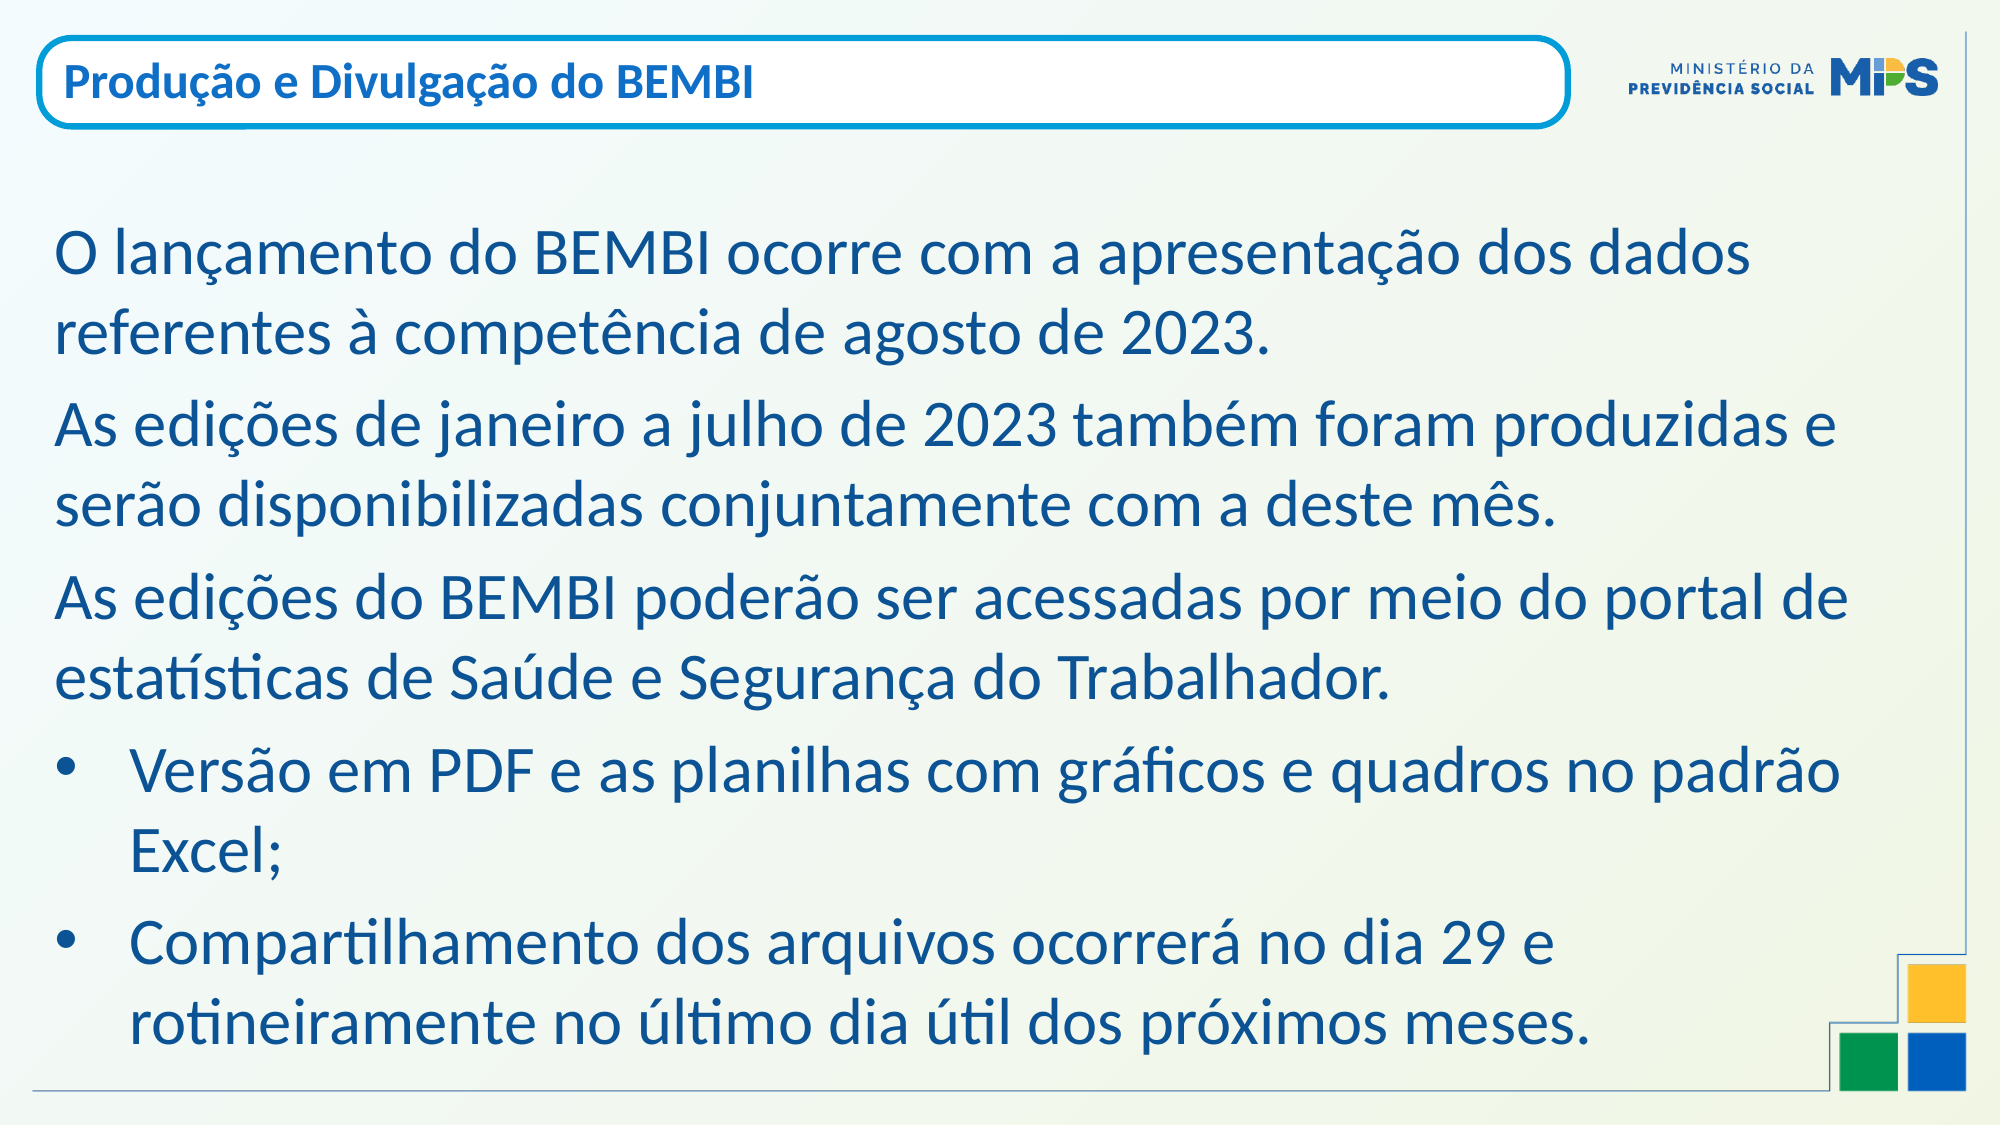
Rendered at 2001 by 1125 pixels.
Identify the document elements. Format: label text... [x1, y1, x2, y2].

text_box O lançamento do BEMBI ocorre com a apresentação dos dados referentes à competência de agosto de 2023. As edições de janeiro a julho de 2023 também foram produzidas e serão disponibilizadas conjuntamente com a deste mês. As edições do BEMBI poderão ser acessadas por meio do portal de estatísticas de Saúde e Segurança do Trabalhador. Versão em PDF e as planilhas com gráficos e quadros no padrão Excel; Compartilhamento dos arquivos ocorrerá no dia 29 e rotineiramente no último dia útil dos próximos meses. [46, 198, 1886, 1095]
picture [0, 0, 2000, 1125]
text_box Produção e Divulgação do BEMBI [37, 35, 1570, 129]
